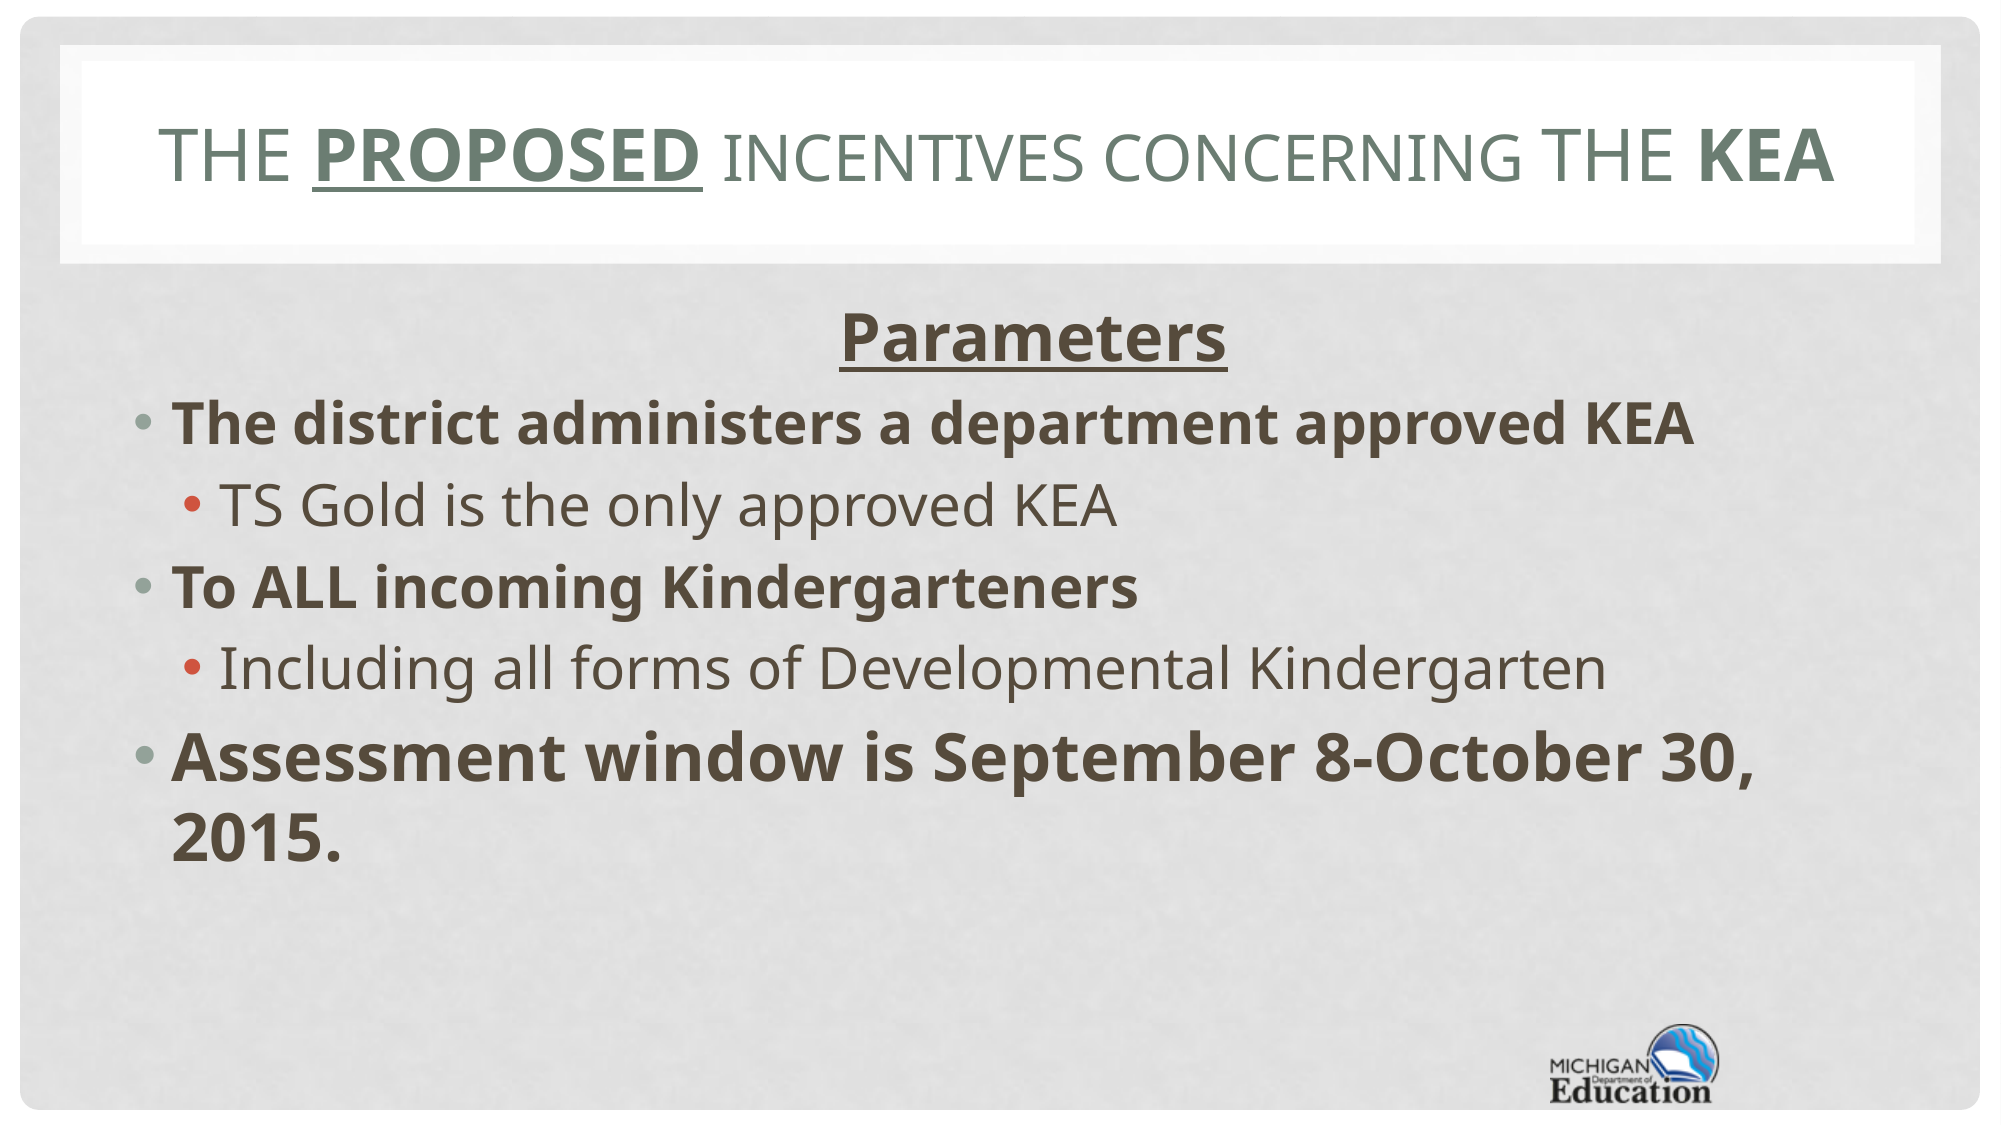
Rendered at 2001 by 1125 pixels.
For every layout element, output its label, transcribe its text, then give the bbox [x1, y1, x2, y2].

list Parameters The district administers a department approved KEA TS Gold is the only approved KEA To ALL incoming Kindergarteners Including all forms of Developmental Kindergarten Assessment window is September 8-October 30, 2015. [99, 287, 1900, 1005]
picture [1549, 1024, 1721, 1105]
title The PROPOSED incentives concerning the KEA [93, 66, 1900, 238]
